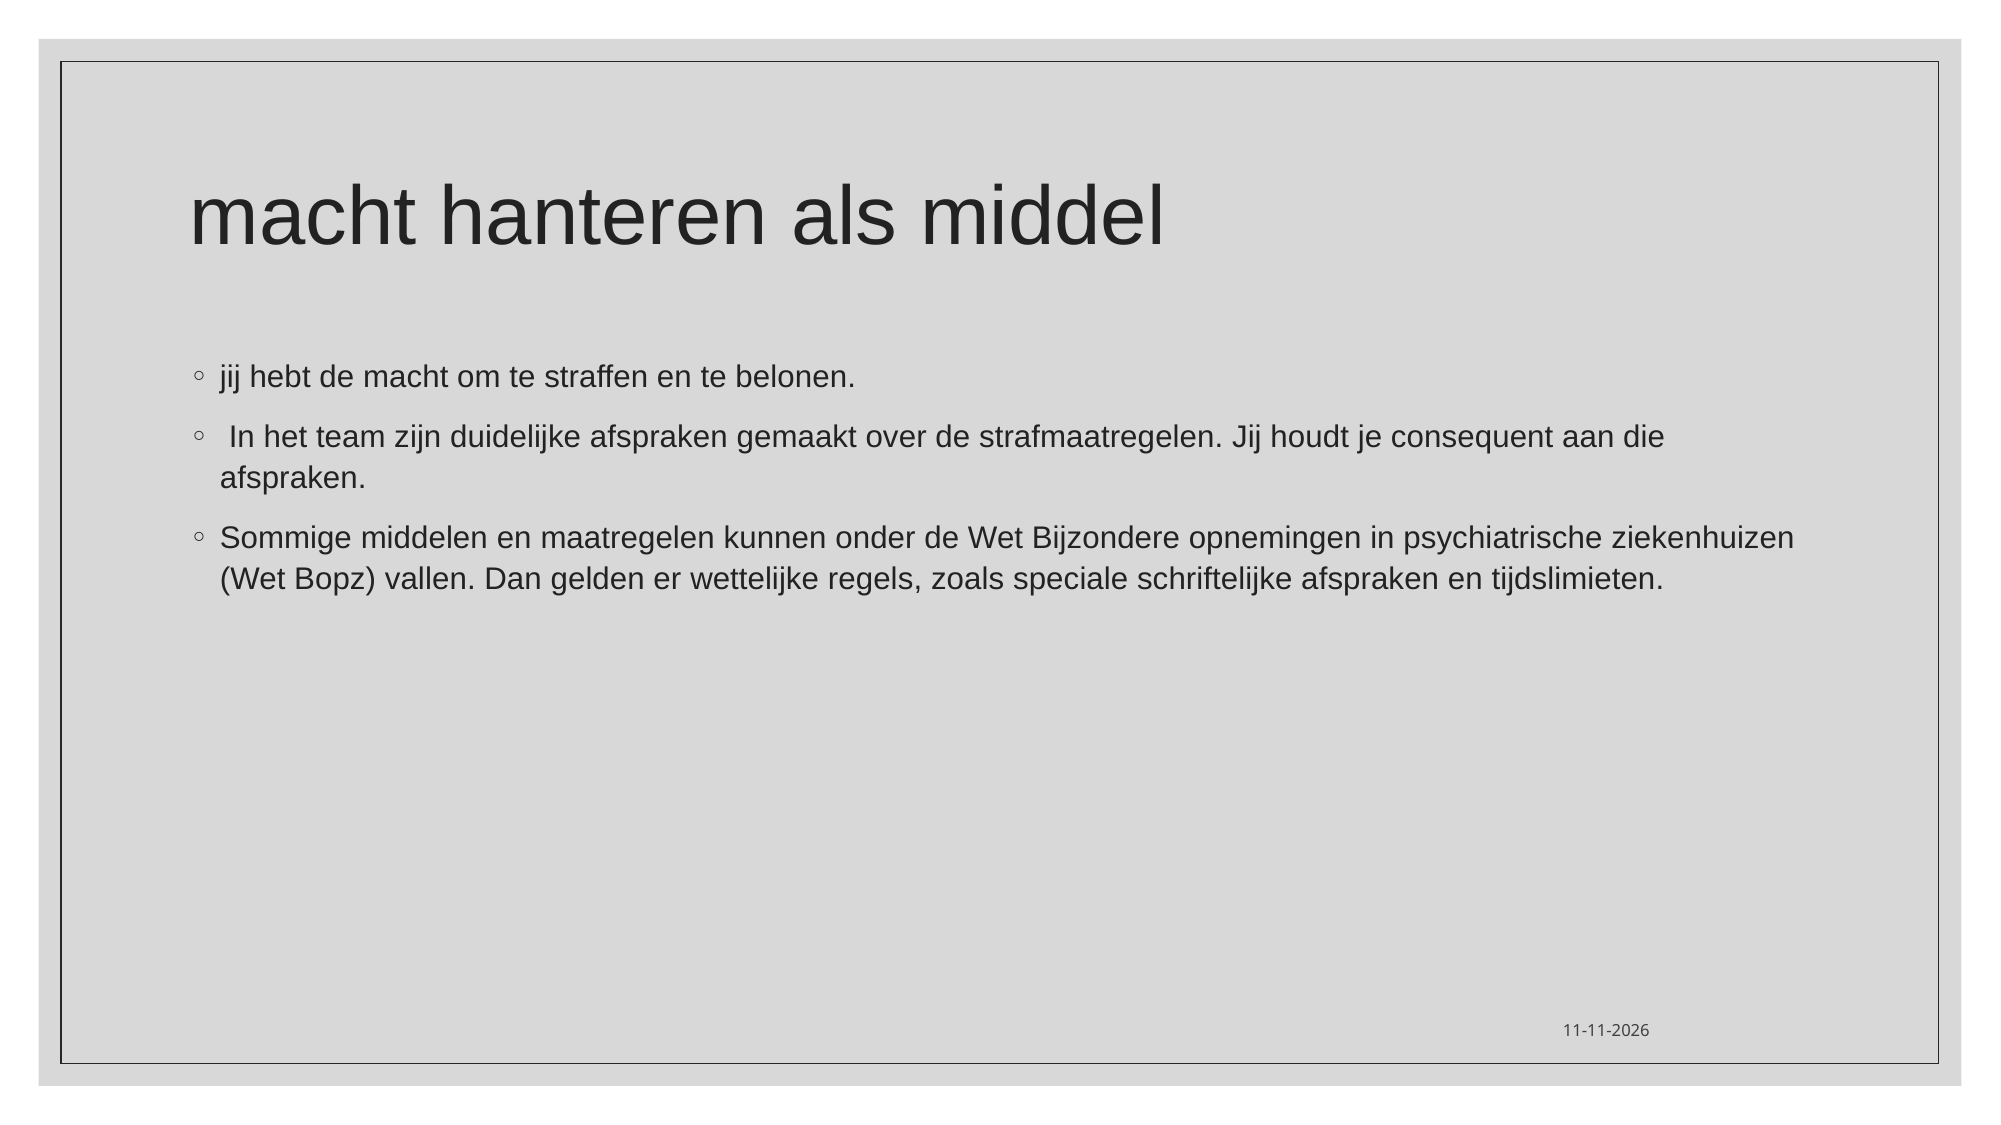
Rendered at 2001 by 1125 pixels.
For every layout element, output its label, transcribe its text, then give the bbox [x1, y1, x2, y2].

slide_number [1190, 990, 1665, 1050]
title macht hanteren als middel [174, 105, 1825, 331]
list jij hebt de macht om te straffen en te belonen. In het team zijn duidelijke afspraken gemaakt over de strafmaatregelen. Jij houdt je consequent aan die afspraken. Sommige middelen en maatregelen kunnen onder de Wet Bijzondere opnemingen in psychiatrische ziekenhuizen (Wet Bopz) vallen. Dan gelden er wettelijke regels, zoals speciale schriftelijke afspraken en tijdslimieten. [174, 345, 1825, 977]
